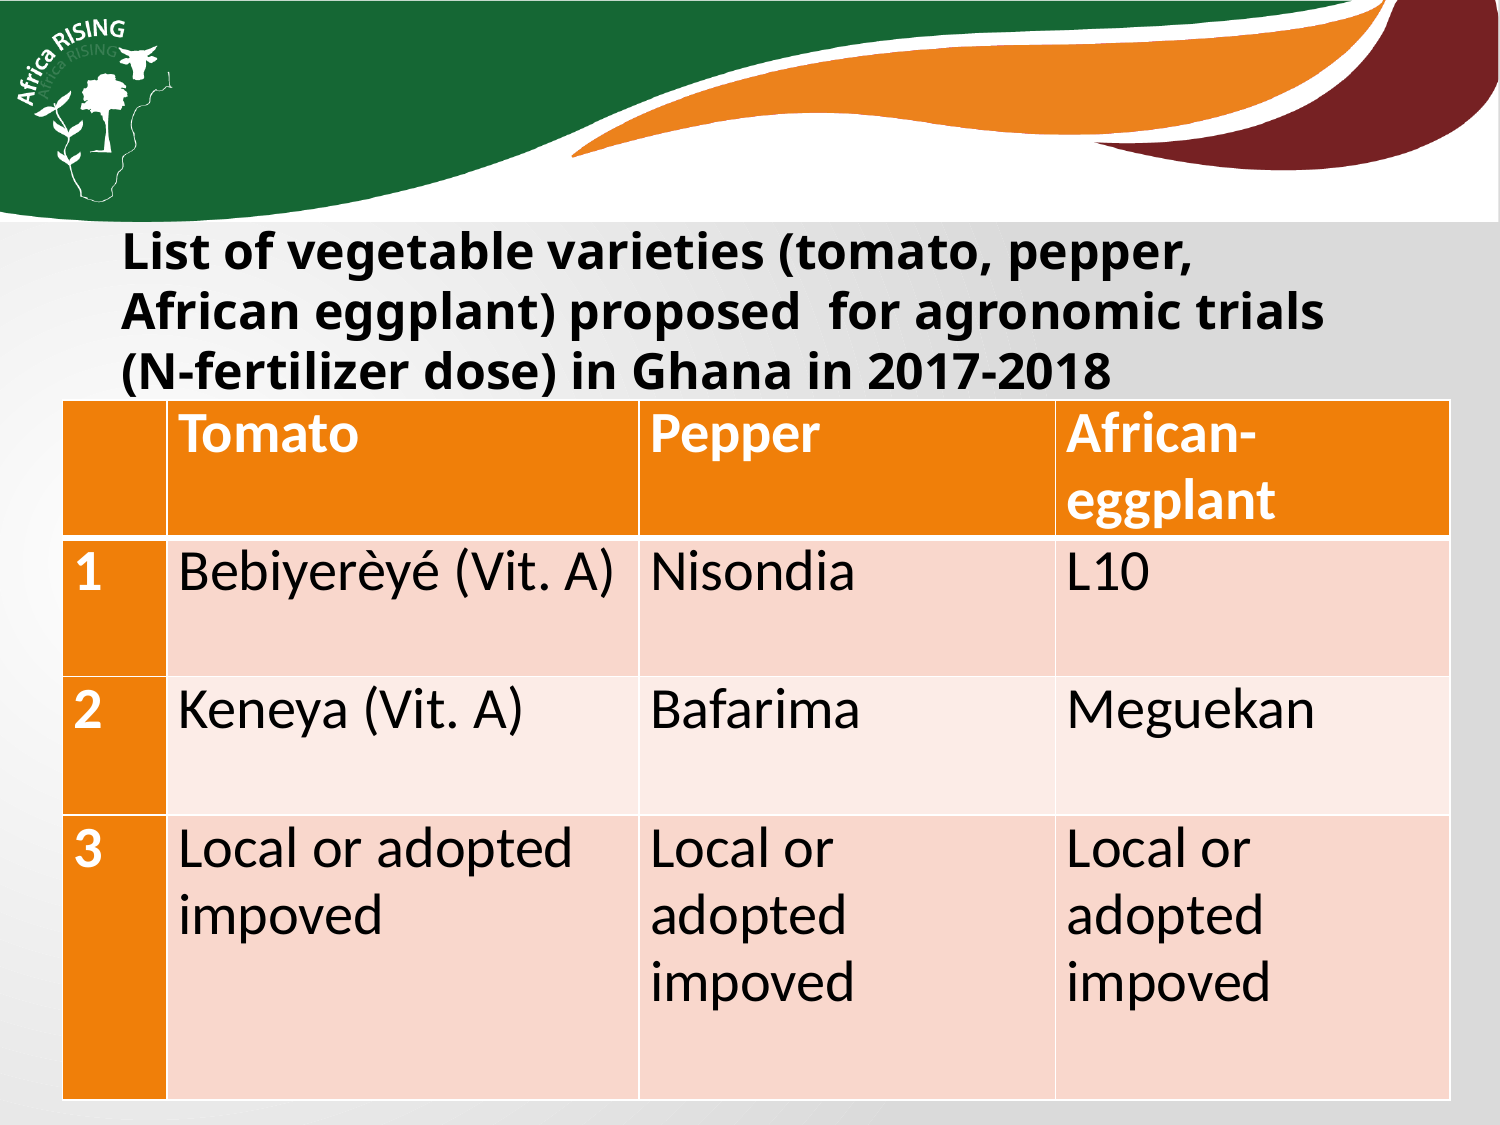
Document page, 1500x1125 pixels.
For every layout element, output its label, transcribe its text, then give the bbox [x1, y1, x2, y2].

table_header Pepper [640, 401, 1055, 535]
table_cell 3 [63, 816, 166, 1099]
table_cell Local or adopted impoved [640, 816, 1055, 1099]
table_header African-eggplant [1056, 401, 1449, 535]
list List of vegetable varieties (tomato, pepper, African eggplant) proposed for agronomic trials (N-fertilizer dose) in Ghana in 2017-2018 [87, 212, 1363, 350]
table_cell L10 [1056, 541, 1449, 676]
table_cell 2 [63, 677, 166, 814]
table_cell Bebiyerèyé (Vit. A) [168, 541, 638, 676]
table_cell Nisondia [640, 541, 1055, 676]
table_header Tomato [168, 401, 638, 535]
picture [0, 0, 1499, 222]
table_cell Local or adopted impoved [168, 816, 638, 1099]
table_header [63, 401, 166, 535]
table_cell 1 [63, 541, 166, 676]
table_cell Meguekan [1056, 677, 1449, 814]
table_cell Local or adopted impoved [1056, 816, 1449, 1099]
table_cell Bafarima [640, 677, 1055, 814]
table_cell Keneya (Vit. A) [168, 677, 638, 814]
